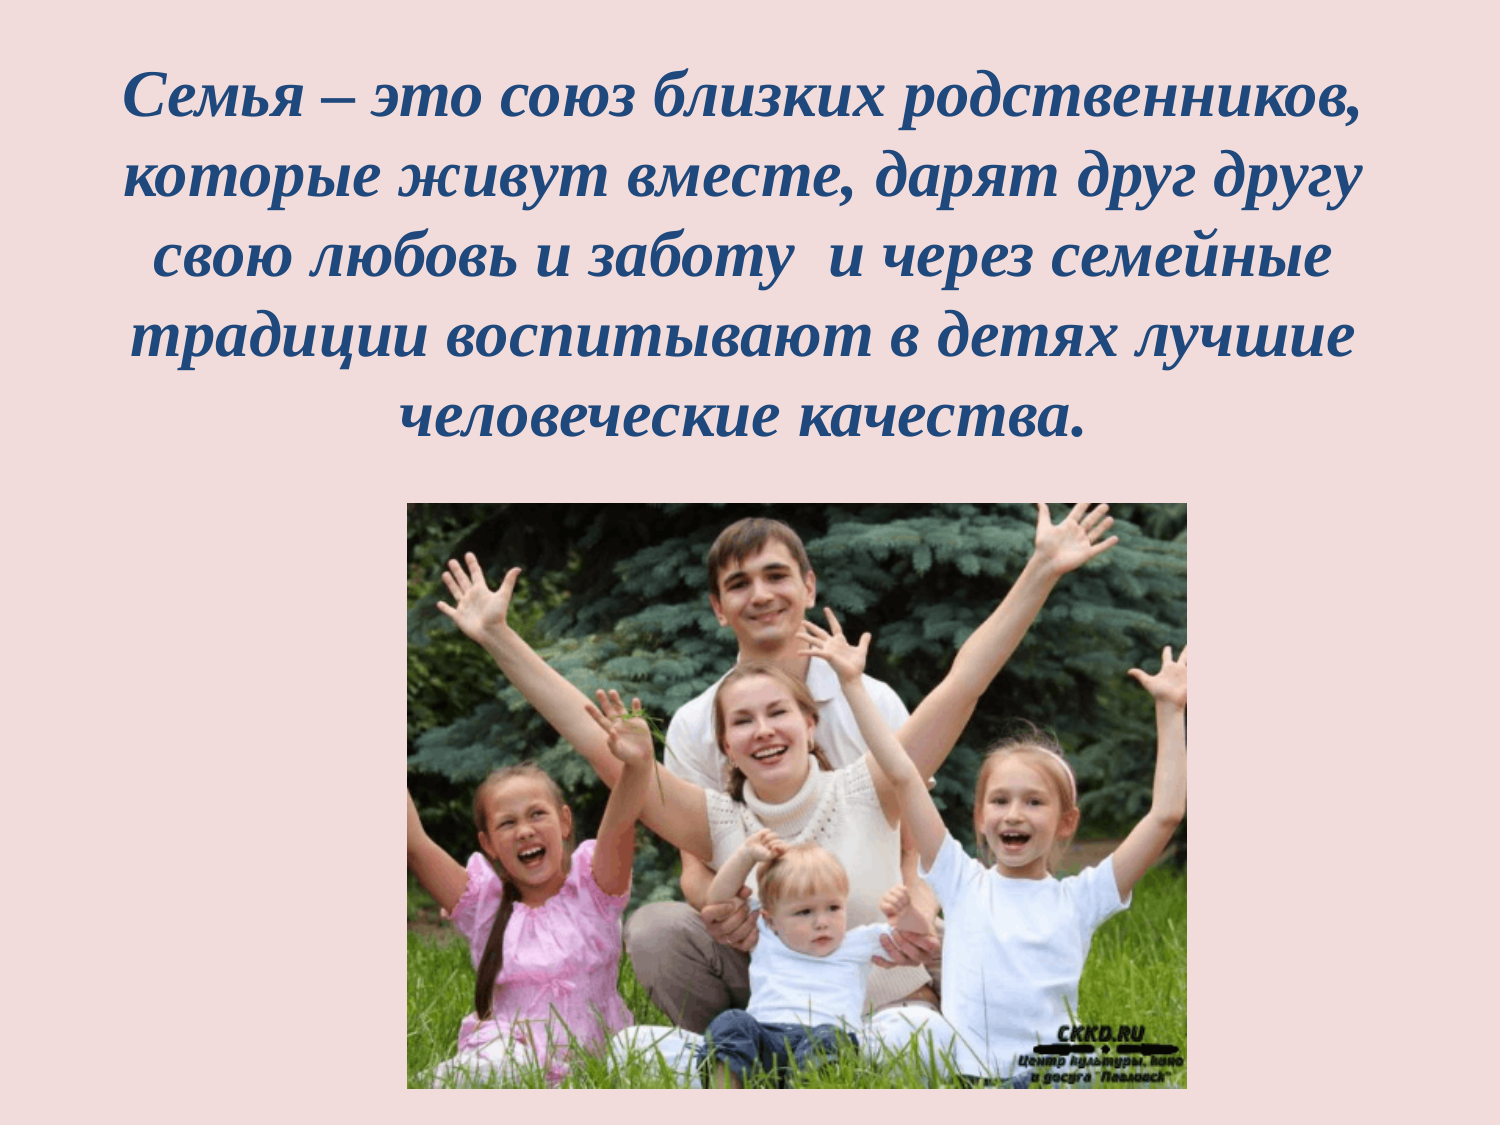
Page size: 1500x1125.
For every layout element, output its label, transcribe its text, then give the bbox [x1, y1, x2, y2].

text_box Семья – это союз близких родственников, которые живут вместе, дарят друг другу свою любовь и заботу и через семейные традиции воспитывают в детях лучшие человеческие качества. [53, 42, 1436, 458]
picture [407, 503, 1187, 1090]
